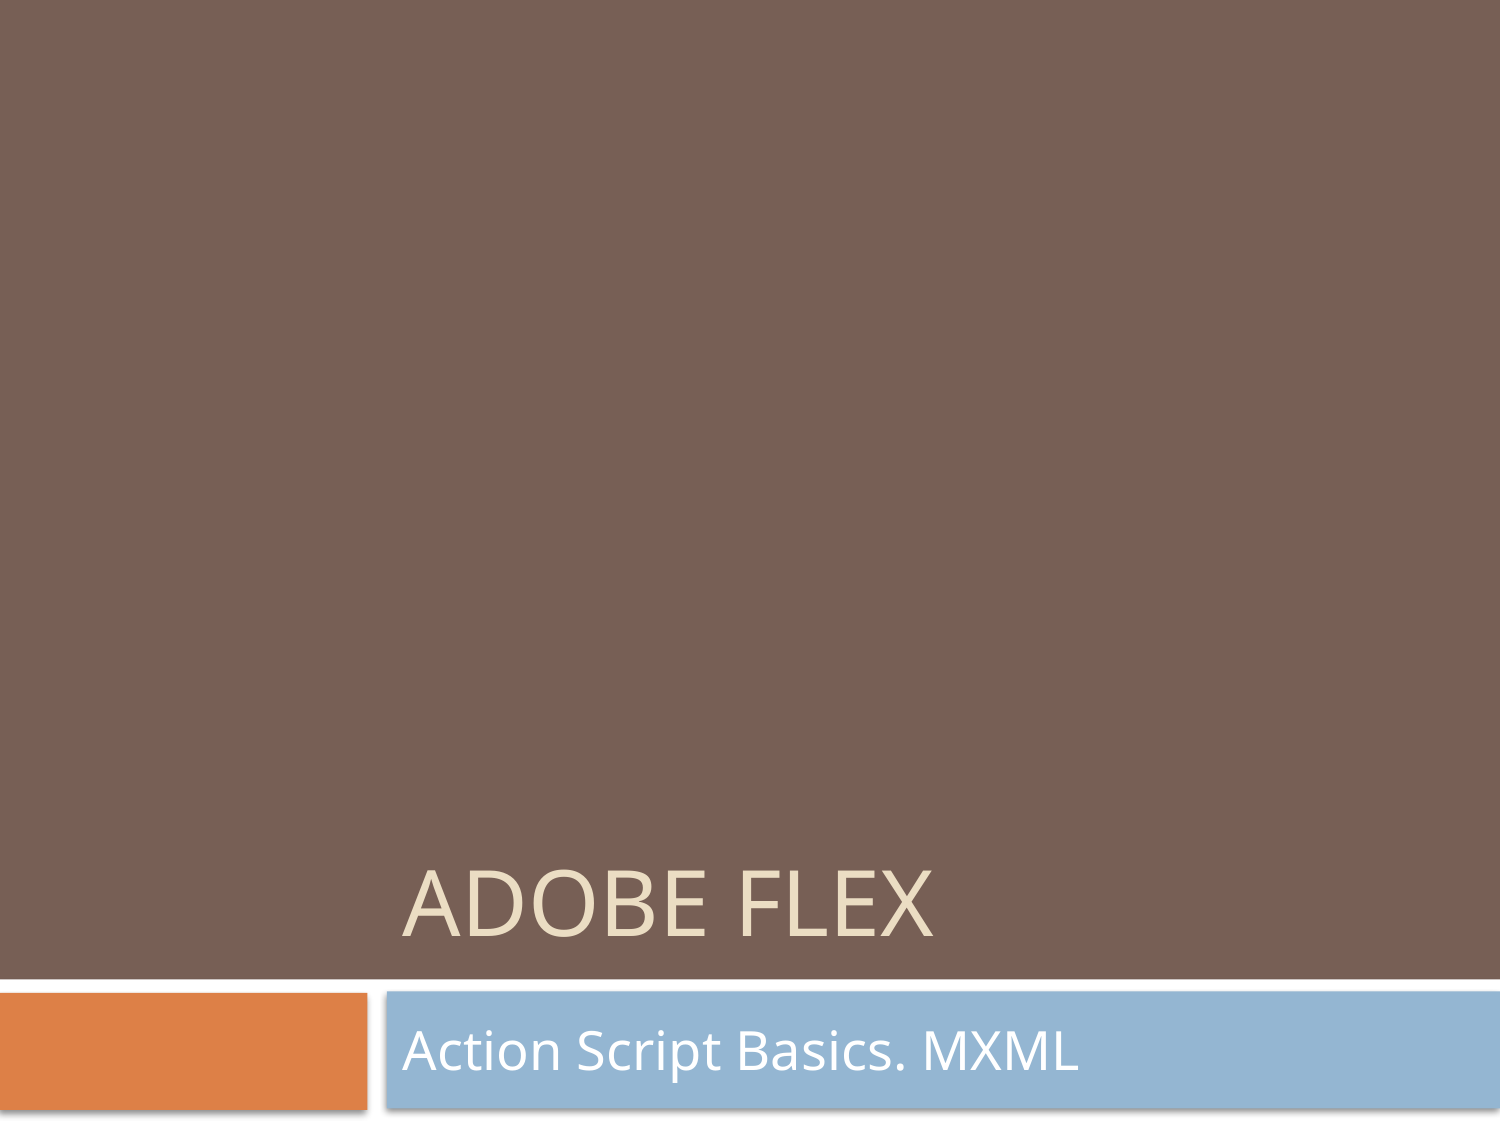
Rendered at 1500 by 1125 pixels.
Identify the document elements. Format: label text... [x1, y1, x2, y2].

title Adobe flex [387, 662, 1451, 963]
subtitle Action Script Basics. MXML [387, 992, 1488, 1106]
